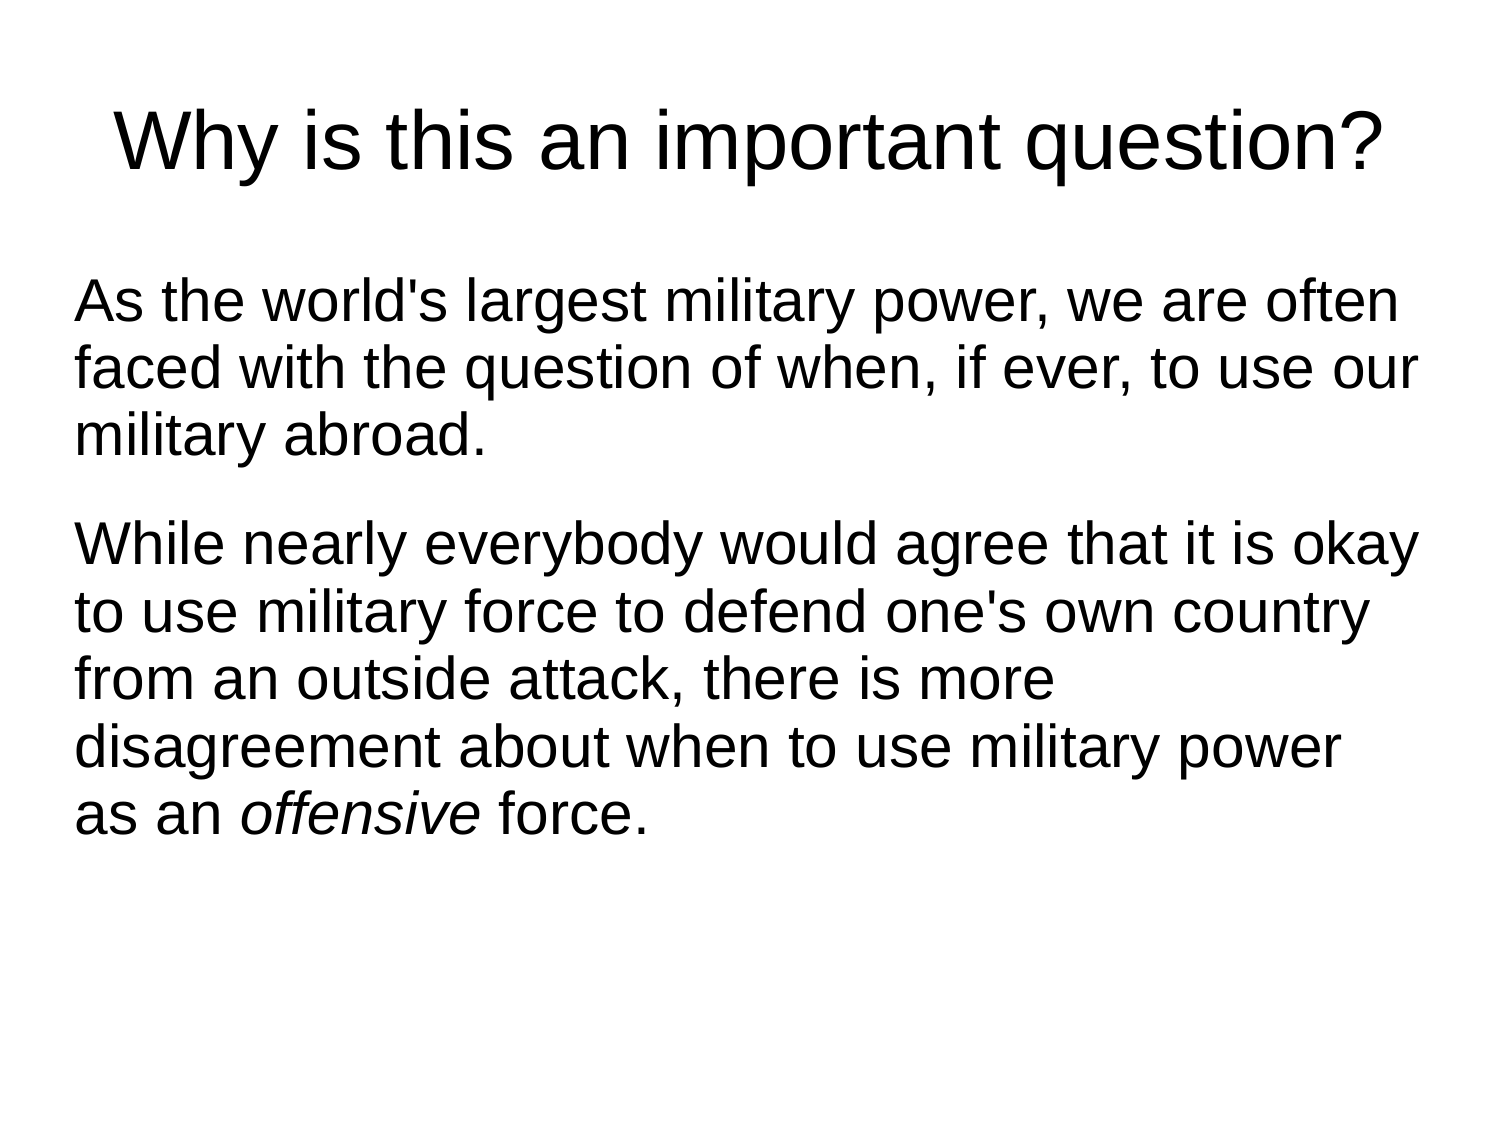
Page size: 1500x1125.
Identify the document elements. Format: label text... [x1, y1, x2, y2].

text_box As the world's largest military power, we are often faced with the question of when, if ever, to use our military abroad. While nearly everybody would agree that it is okay to use military force to defend one's own country from an outside attack, there is more disagreement about when to use military power as an offensive force. [74, 263, 1425, 1006]
text_box Why is this an important question? [74, 44, 1425, 233]
